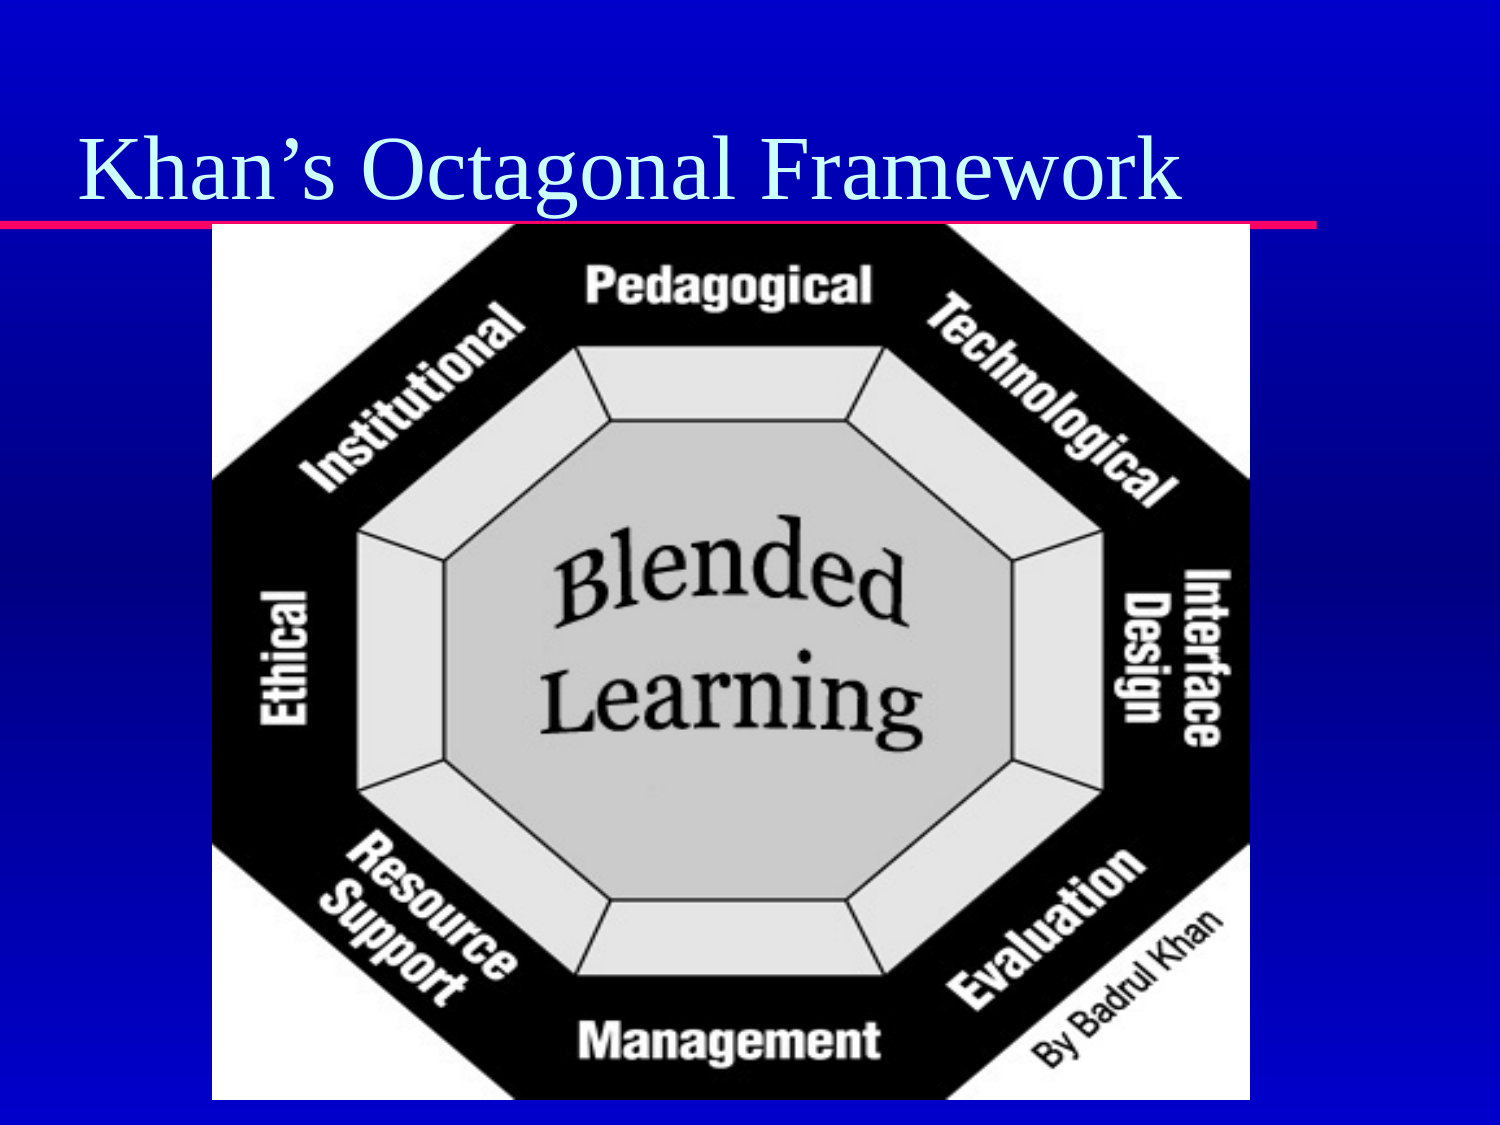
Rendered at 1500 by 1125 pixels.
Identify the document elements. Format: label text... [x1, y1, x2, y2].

title Khan’s Octagonal Framework [62, 43, 1338, 226]
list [212, 224, 1251, 1101]
